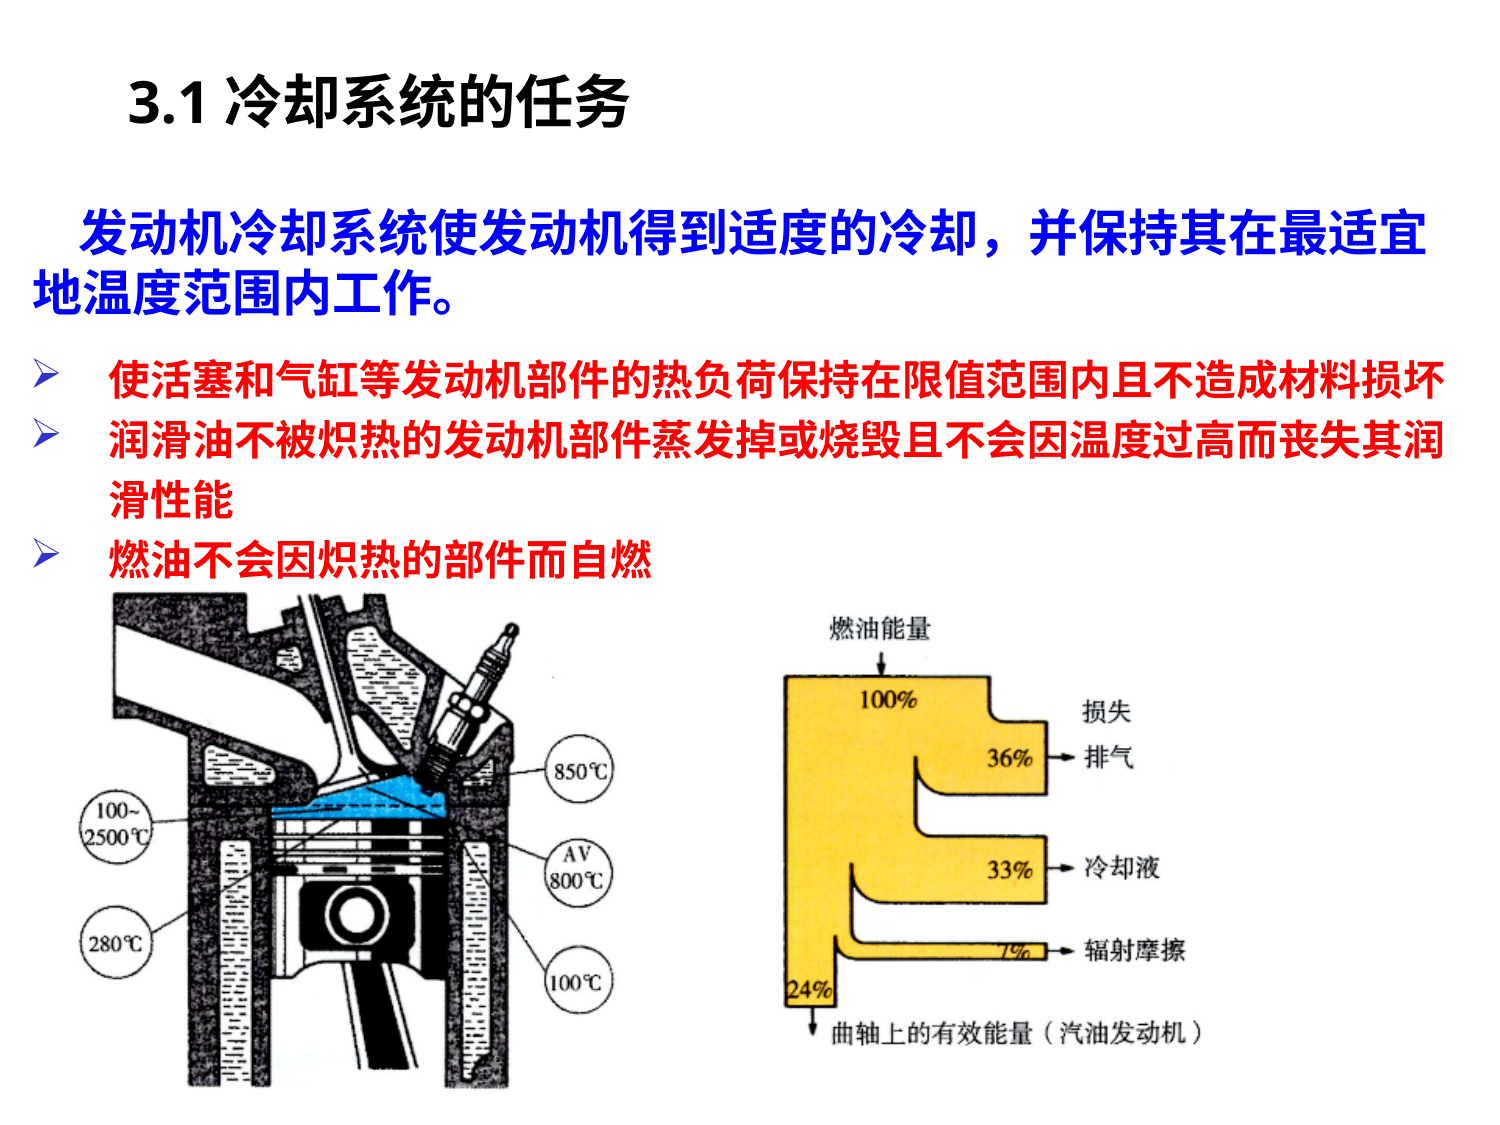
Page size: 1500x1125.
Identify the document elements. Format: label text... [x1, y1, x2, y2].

title 3.1冷却系统的任务 [112, 5, 1388, 193]
picture [771, 603, 1208, 1061]
picture [75, 588, 621, 1095]
text_box 发动机冷却系统使发动机得到适度的冷却，并保持其在最适宜地温度范围内工作。 [17, 193, 1459, 329]
text_box 使活塞和气缸等发动机部件的热负荷保持在限值范围内且不造成材料损坏 润滑油不被炽热的发动机部件蒸发掉或烧毁且不会因温度过高而丧失其润滑性能 燃油不会因炽热的部件而自燃 [29, 343, 1471, 561]
